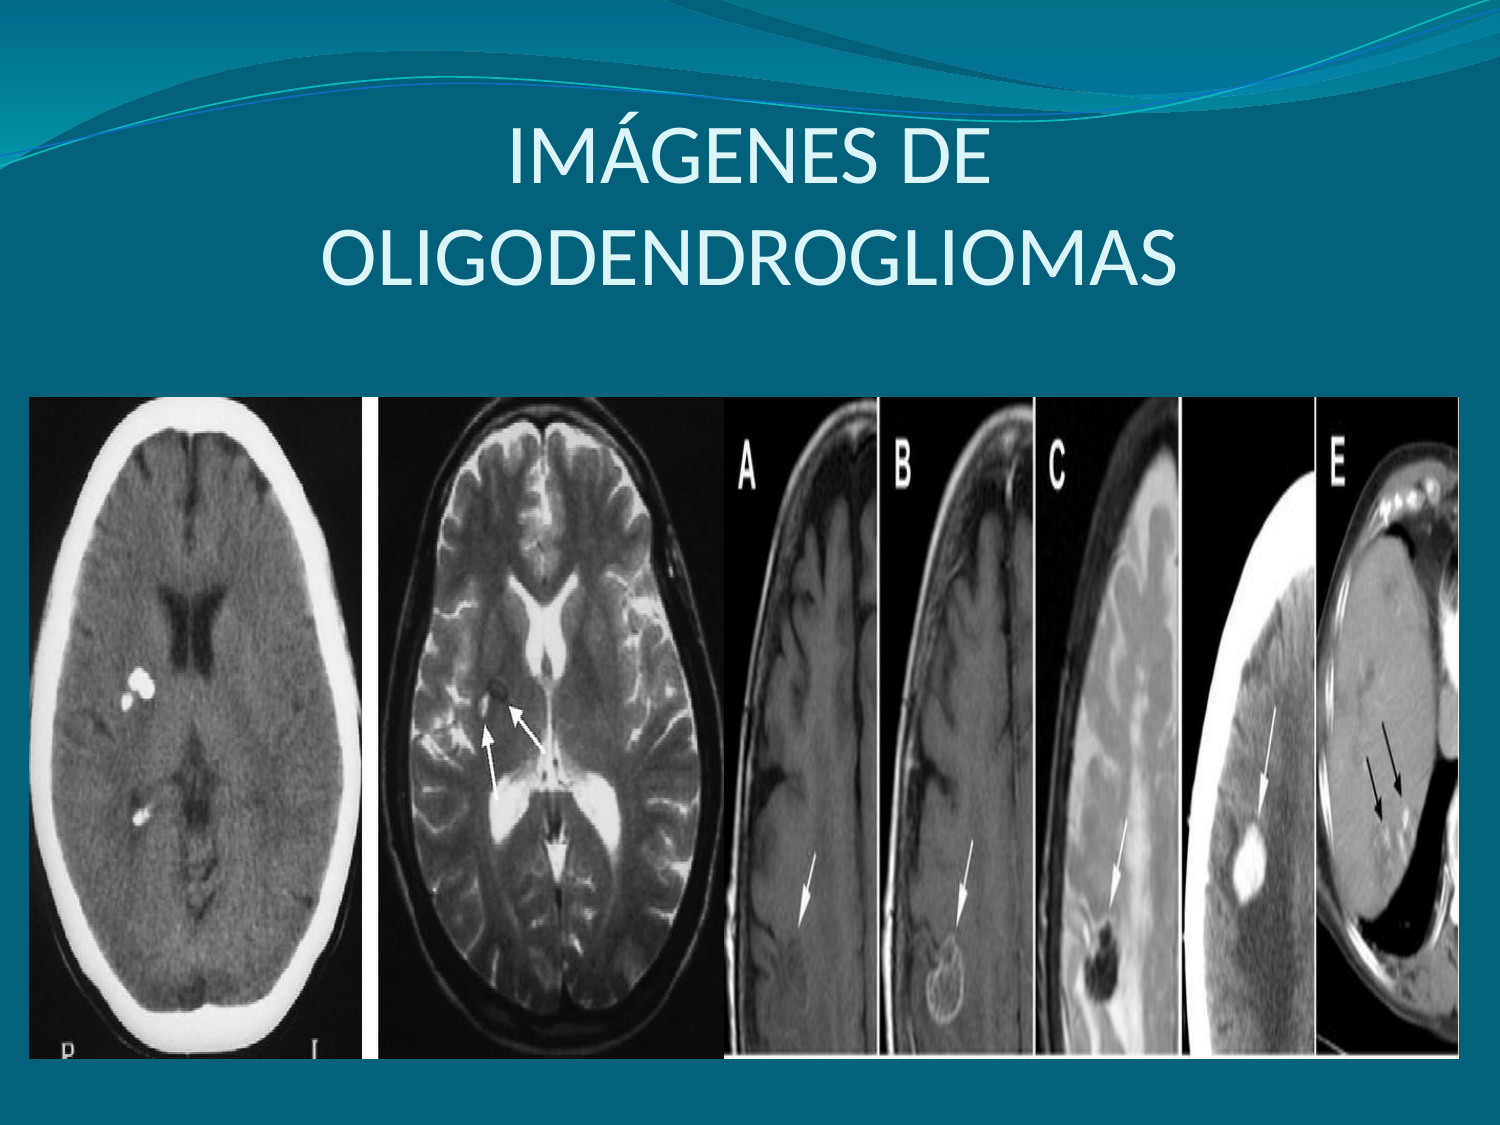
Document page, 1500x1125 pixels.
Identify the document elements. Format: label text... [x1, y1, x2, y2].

title IMÁGENES DE OLIGODENDROGLIOMAS [75, 90, 1425, 303]
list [723, 396, 1459, 1059]
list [29, 396, 723, 1059]
